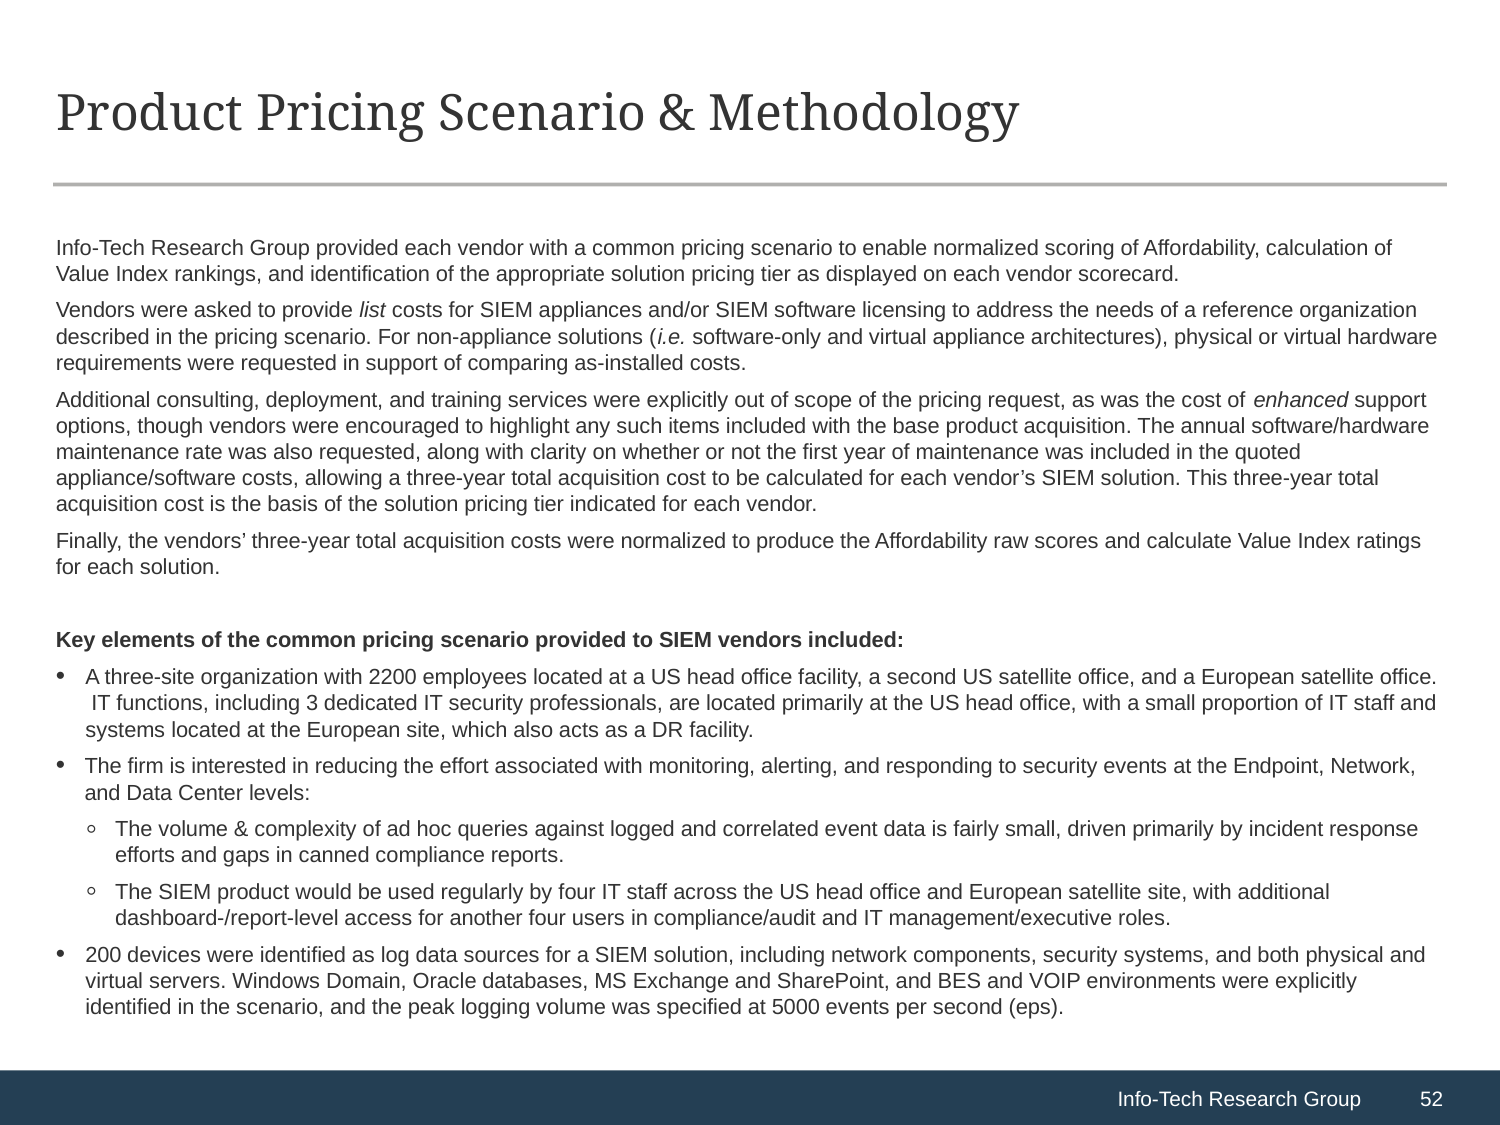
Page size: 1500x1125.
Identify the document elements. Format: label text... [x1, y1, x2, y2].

list Info-Tech Research Group provided each vendor with a common pricing scenario to enable normalized scoring of Affordability, calculation of Value Index rankings, and identification of the appropriate solution pricing tier as displayed on each vendor scorecard. Vendors were asked to provide list costs for SIEM appliances and/or SIEM software licensing to address the needs of a reference organization described in the pricing scenario. For non-appliance solutions (i.e. software-only and virtual appliance architectures), physical or virtual hardware requirements were requested in support of comparing as-installed costs. Additional consulting, deployment, and training services were explicitly out of scope of the pricing request, as was the cost of enhanced support options, though vendors were encouraged to highlight any such items included with the base product acquisition. The annual software/hardware maintenance rate was also requested, along with clarity on whether or not the first year of maintenance was included in the quoted appliance/software costs, allowing a three-year total acquisition cost to be calculated for each vendor’s SIEM solution. This three-year total acquisition cost is the basis of the solution pricing tier indicated for each vendor. Finally, the vendors’ three-year total acquisition costs were normalized to produce the Affordability raw scores and calculate Value Index ratings for each solution. Key elements of the common pricing scenario provided to SIEM vendors included: A three-site organization with 2200 employees located at a US head office facility, a second US satellite office, and a European satellite office. IT functions, including 3 dedicated IT security professionals, are located primarily at the US head office, with a small proportion of IT staff and systems located at the European site, which also acts as a DR facility. The firm is interested in reducing the effort associated with monitoring, alerting, and responding to security events at the Endpoint, Network, and Data Center levels: The volume & complexity of ad hoc queries against logged and correlated event data is fairly small, driven primarily by incident response efforts and gaps in canned compliance reports. The SIEM product would be used regularly by four IT staff across the US head office and European satellite site, with additional dashboard-/report-level access for another four users in compliance/audit and IT management/executive roles. 200 devices were identified as log data sources for a SIEM solution, including network components, security systems, and both physical and virtual servers. Windows Domain, Oracle databases, MS Exchange and SharePoint, and BES and VOIP environments were explicitly identified in the scenario, and the peak logging volume was specified at 5000 events per second (eps). [40, 225, 1457, 1042]
title Product Pricing Scenario & Methodology [41, 42, 1457, 185]
